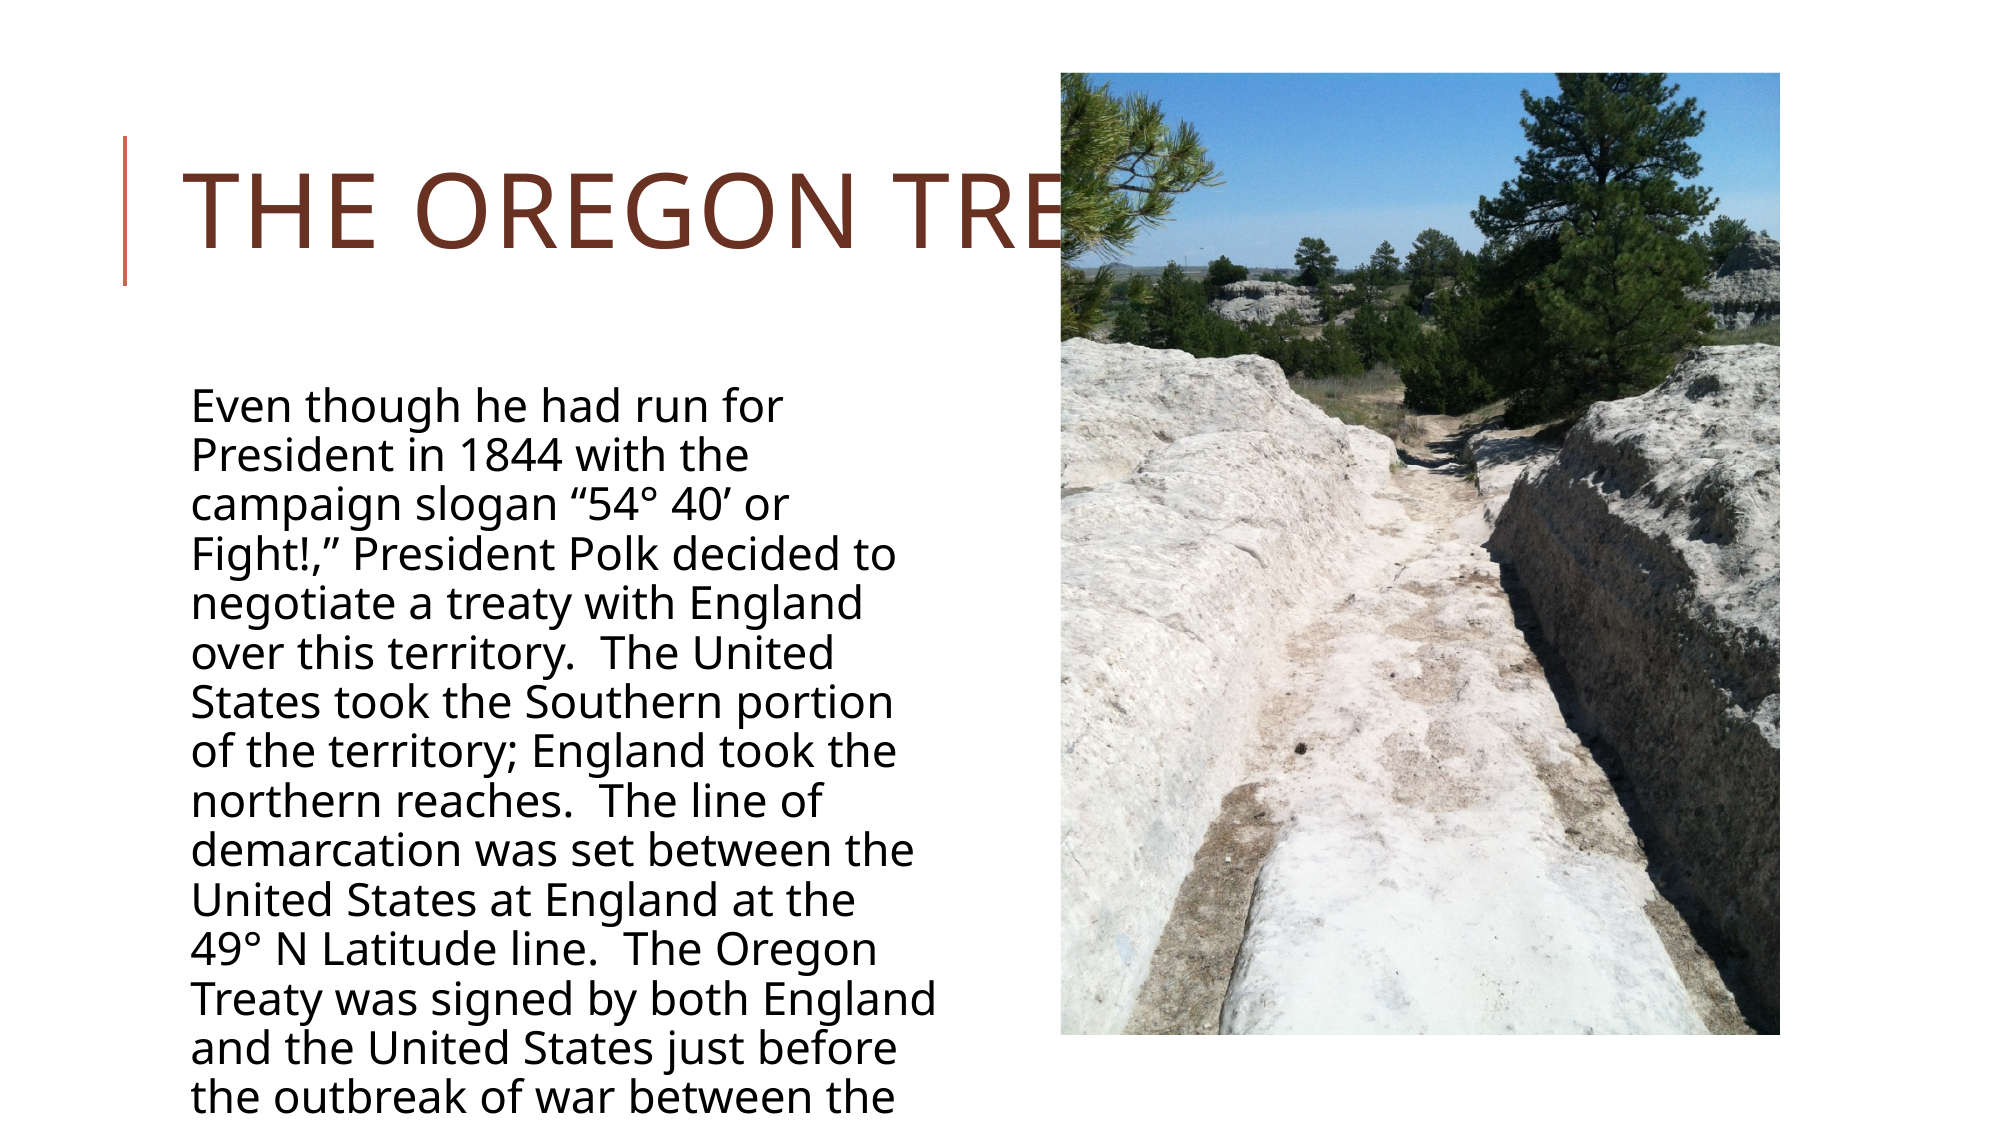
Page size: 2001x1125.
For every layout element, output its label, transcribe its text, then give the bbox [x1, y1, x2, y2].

title The Oregon treaty [168, 96, 1060, 342]
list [938, 194, 1902, 914]
picture [1061, 914, 1780, 1035]
picture [1061, 74, 1780, 194]
list Even though he had run for President in 1844 with the campaign slogan “54° 40’ or Fight!,” President Polk decided to negotiate a treaty with England over this territory. The United States took the Southern portion of the territory; England took the northern reaches. The line of demarcation was set between the United States at England at the 49° N Latitude line. The Oregon Treaty was signed by both England and the United States just before the outbreak of war between the US and Mexico in 1846. [168, 375, 948, 1035]
